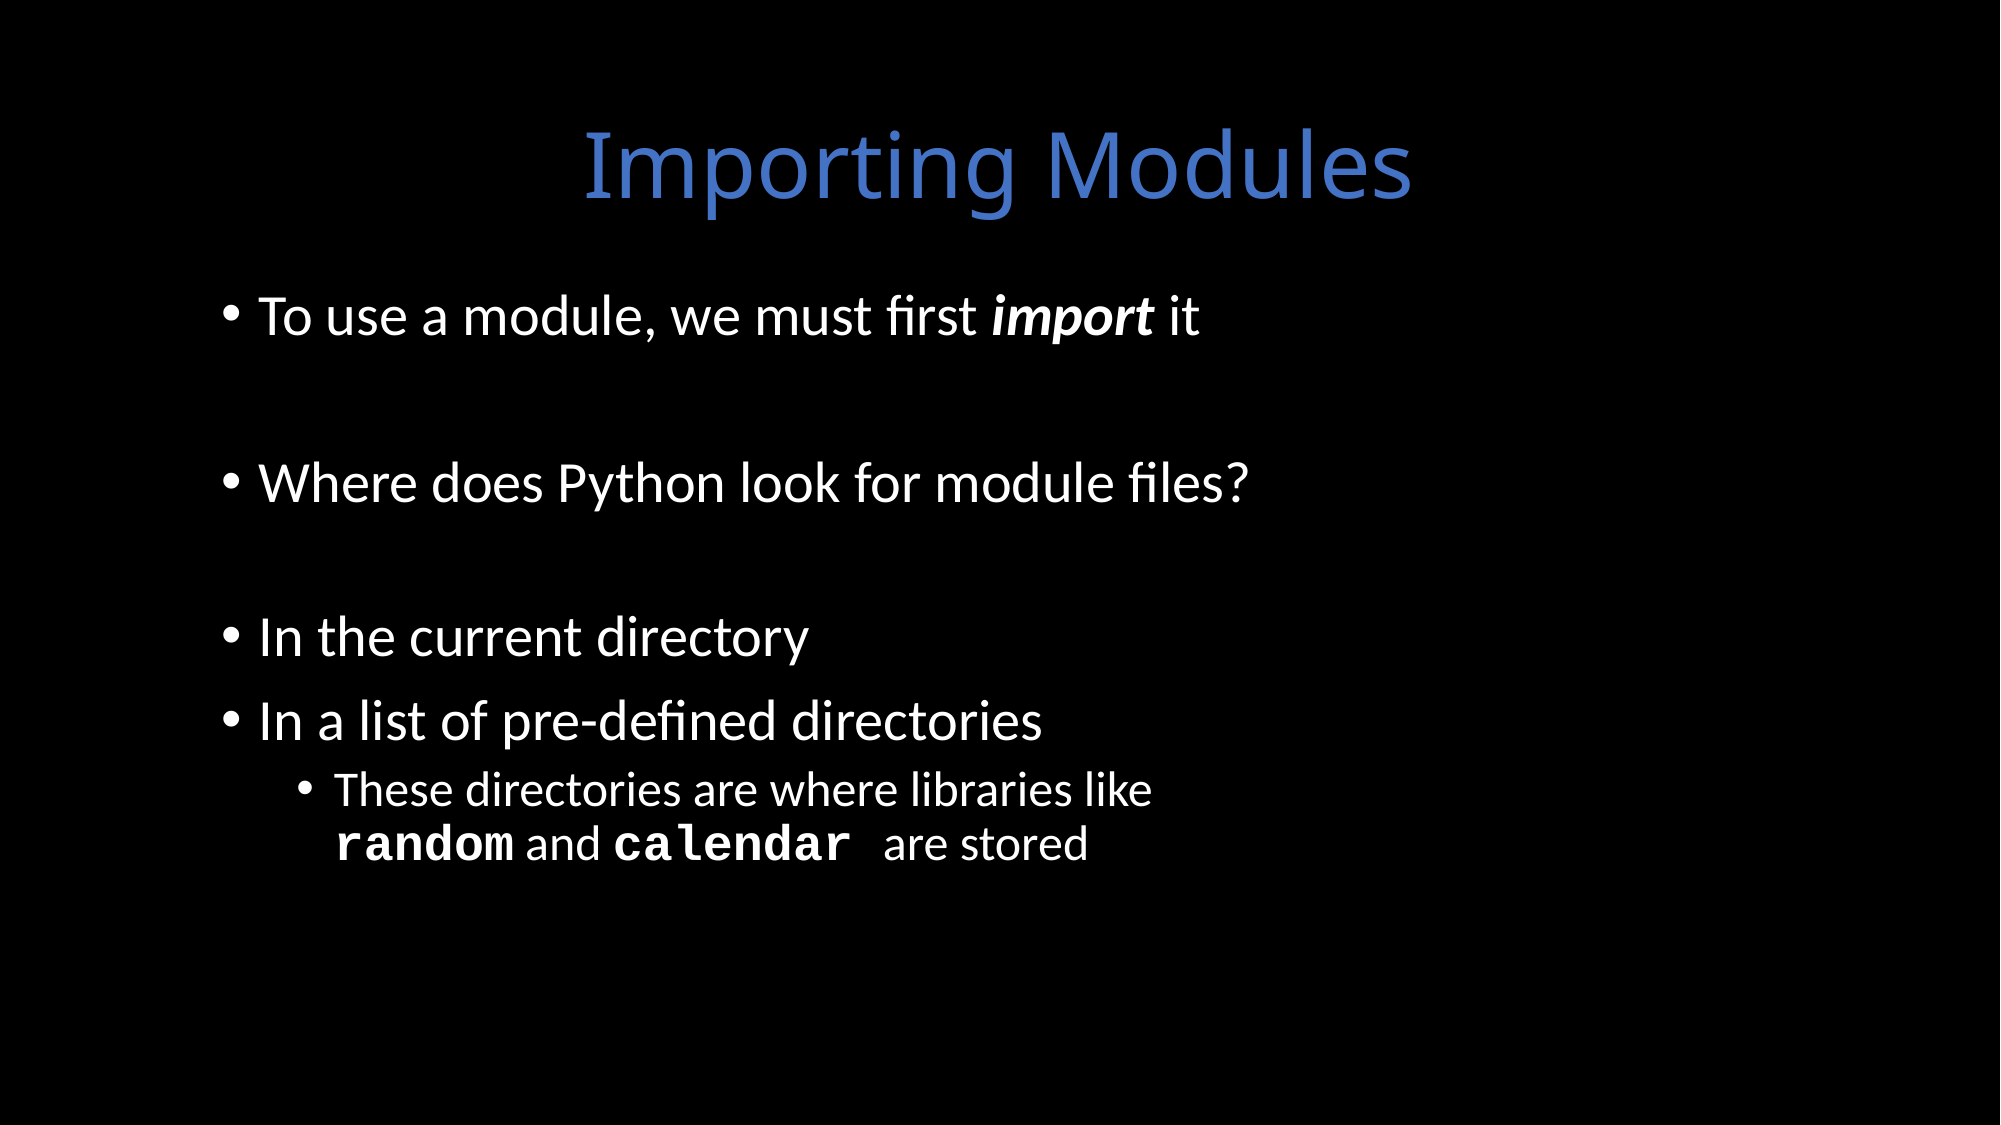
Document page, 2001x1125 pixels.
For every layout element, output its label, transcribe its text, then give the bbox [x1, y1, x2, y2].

title Importing Modules [137, 59, 1863, 278]
list To use a module, we must first import it Where does Python look for module files? In the current directory In a list of pre-defined directories These directories are where libraries like random and calendar are stored [206, 277, 1676, 1066]
